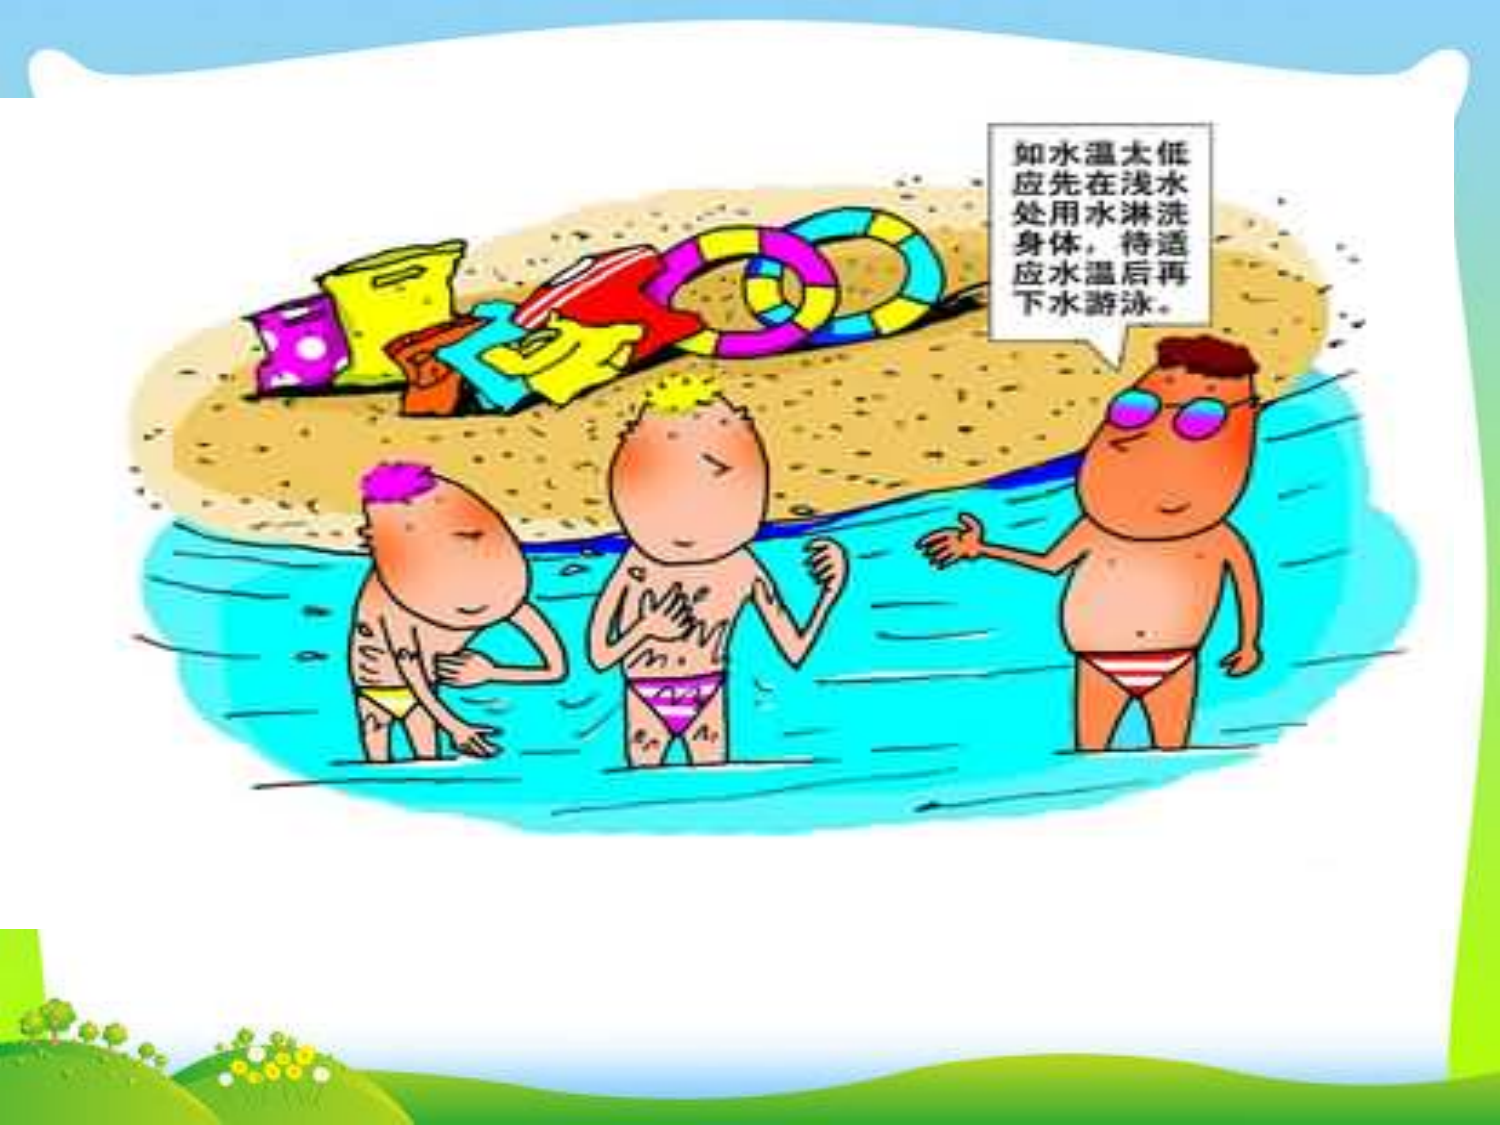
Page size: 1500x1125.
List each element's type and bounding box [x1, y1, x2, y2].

list [0, 98, 1455, 929]
picture [0, 0, 1500, 1125]
